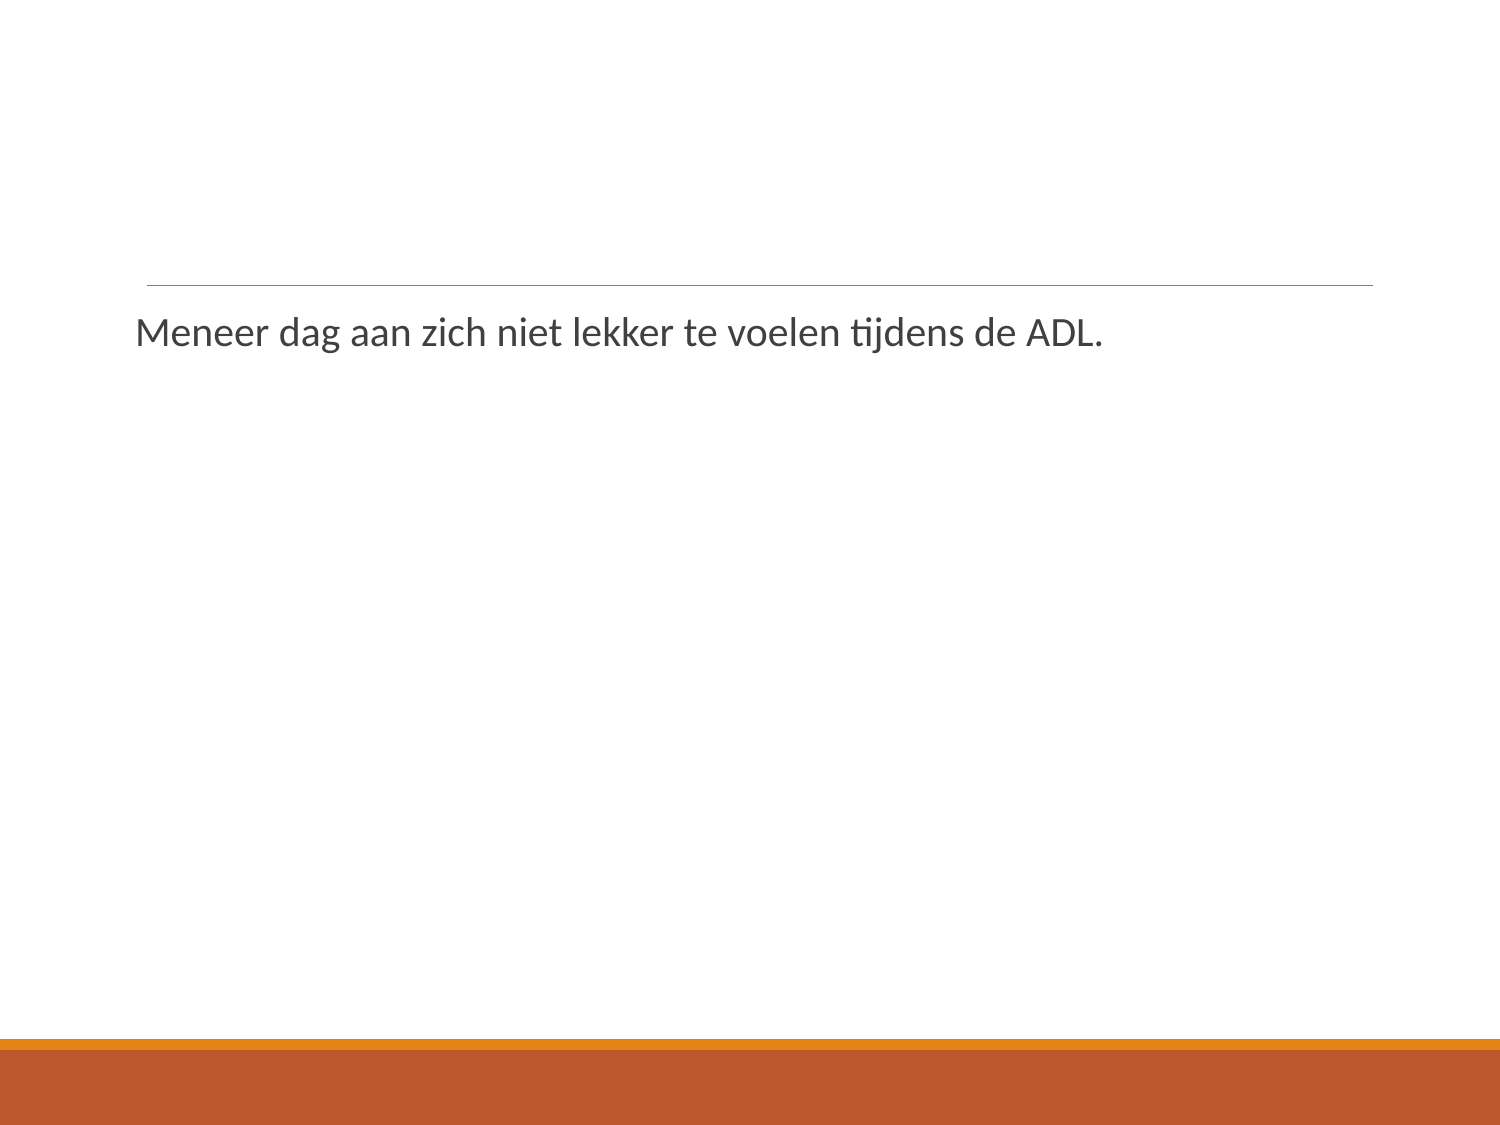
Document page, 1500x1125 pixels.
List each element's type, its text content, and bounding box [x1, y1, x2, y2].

list Meneer dag aan zich niet lekker te voelen tijdens de ADL. [135, 302, 1373, 963]
